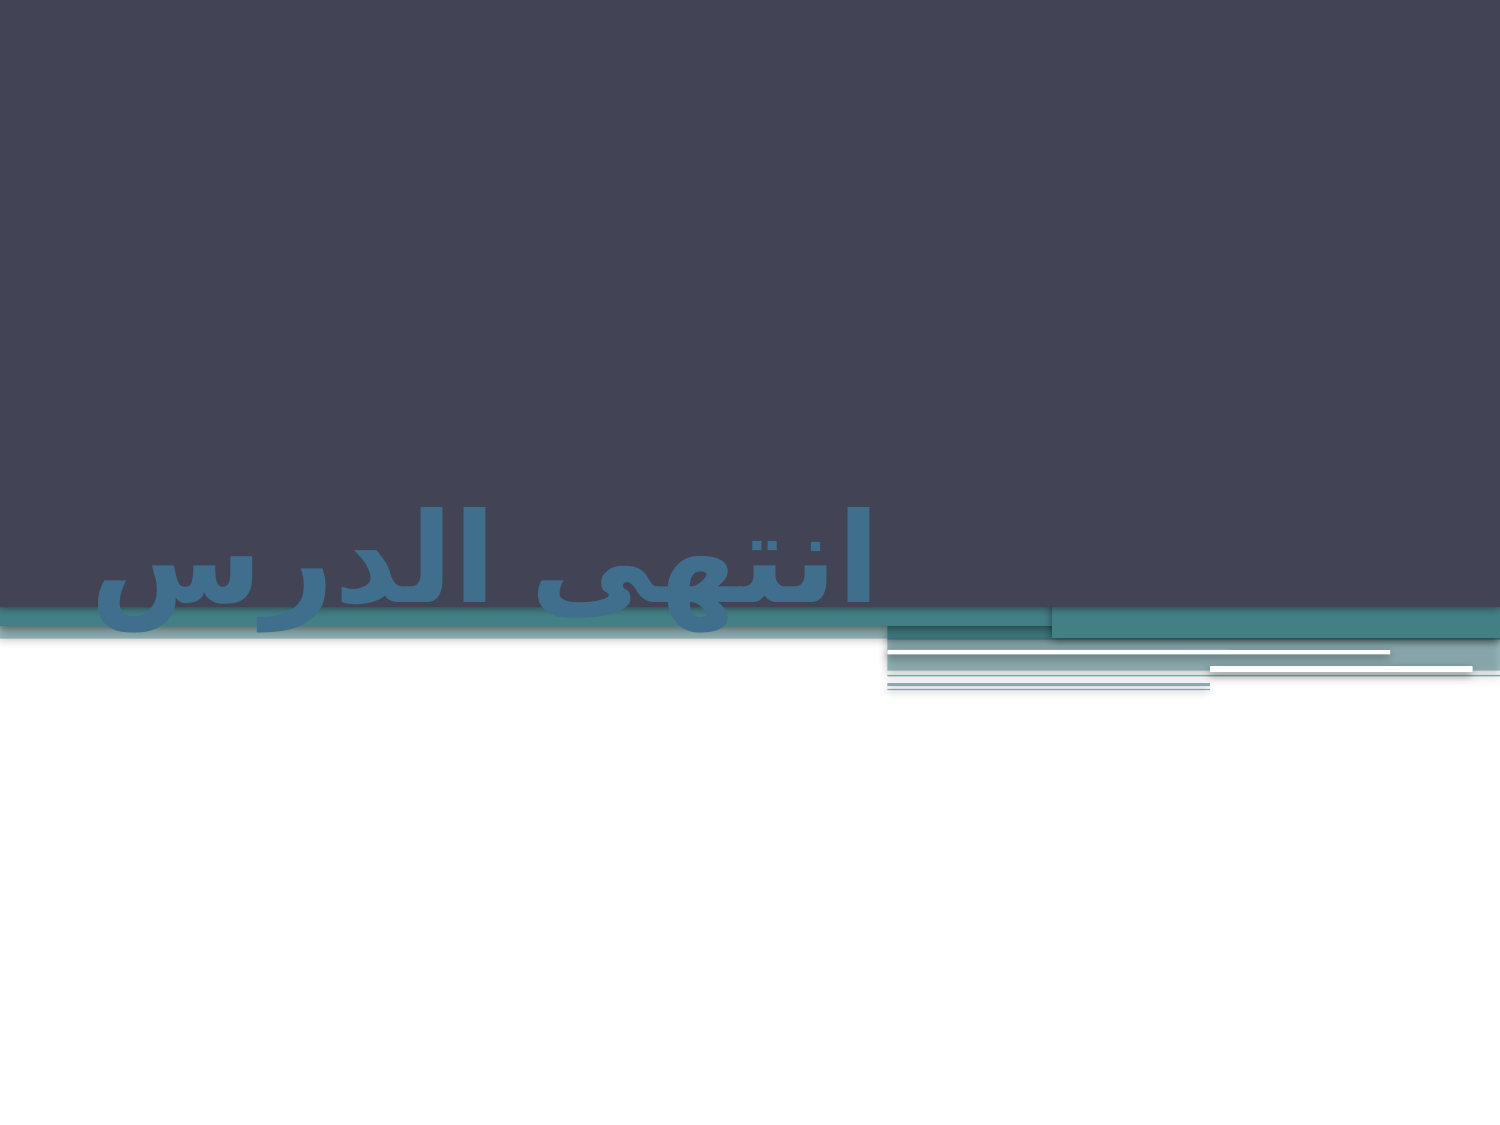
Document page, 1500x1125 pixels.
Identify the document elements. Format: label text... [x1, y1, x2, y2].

title انتهى الدرس [74, 393, 1463, 636]
